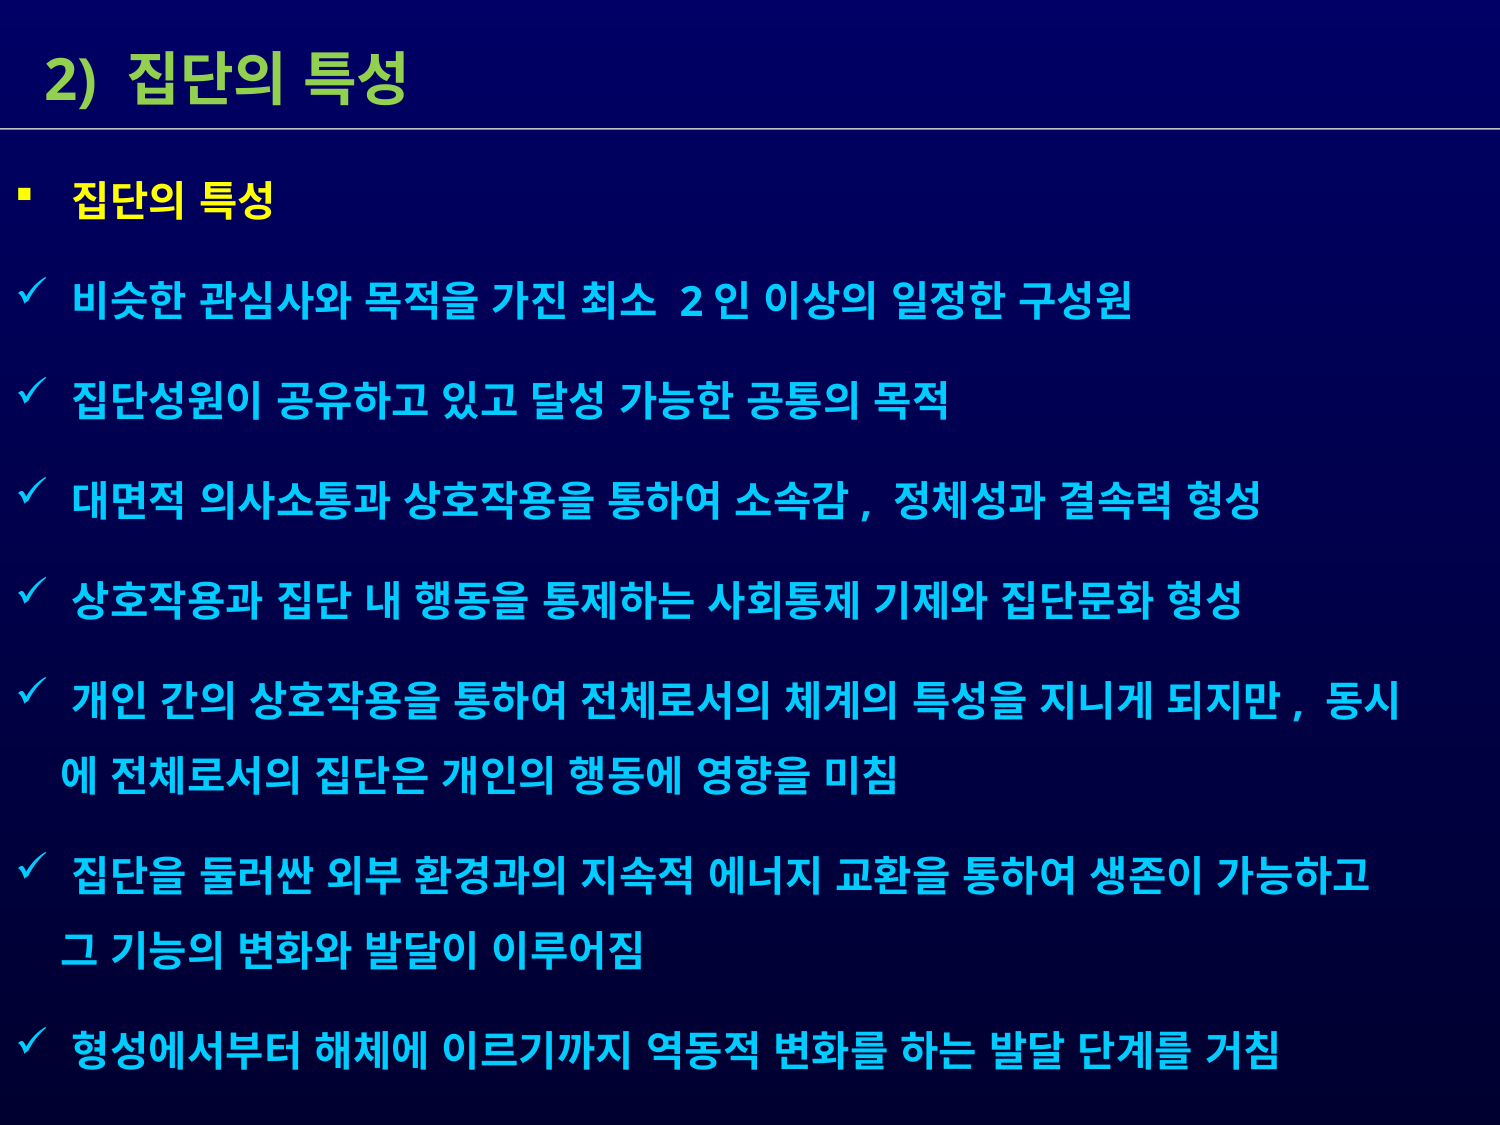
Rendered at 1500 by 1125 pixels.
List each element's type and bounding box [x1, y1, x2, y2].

text_box [0, 34, 1500, 1092]
